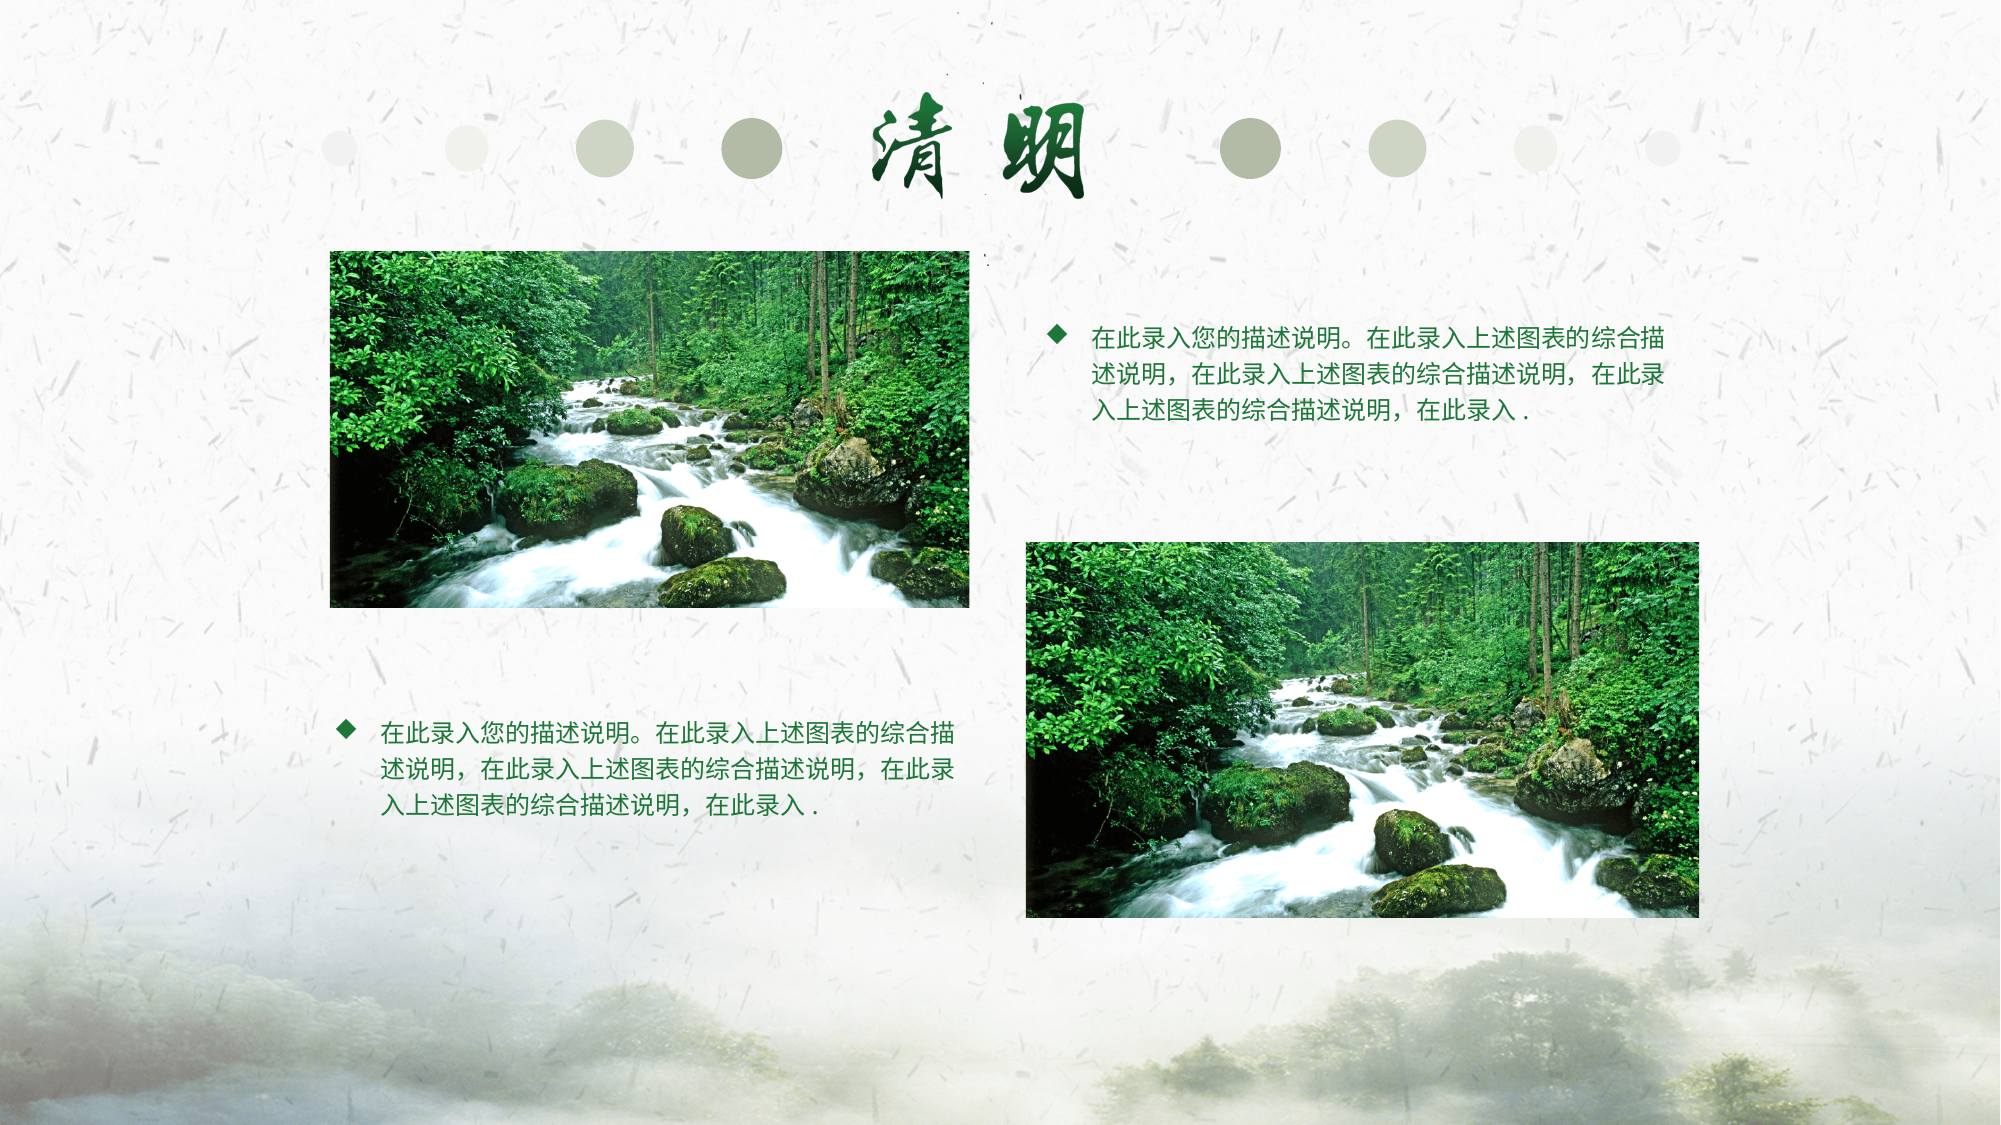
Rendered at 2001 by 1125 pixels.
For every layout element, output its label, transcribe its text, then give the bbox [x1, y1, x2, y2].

text_box 在此录入您的描述说明。在此录入上述图表的综合描述说明，在此录入上述图表的综合描述说明，在此录入上述图表的综合描述说明，在此录入. [1044, 287, 1681, 425]
text_box [1025, 541, 1700, 919]
text_box [329, 250, 970, 609]
picture [0, 0, 2001, 1125]
text_box 在此录入您的描述说明。在此录入上述图表的综合描述说明，在此录入上述图表的综合描述说明，在此录入上述图表的综合描述说明，在此录入. [333, 681, 970, 820]
